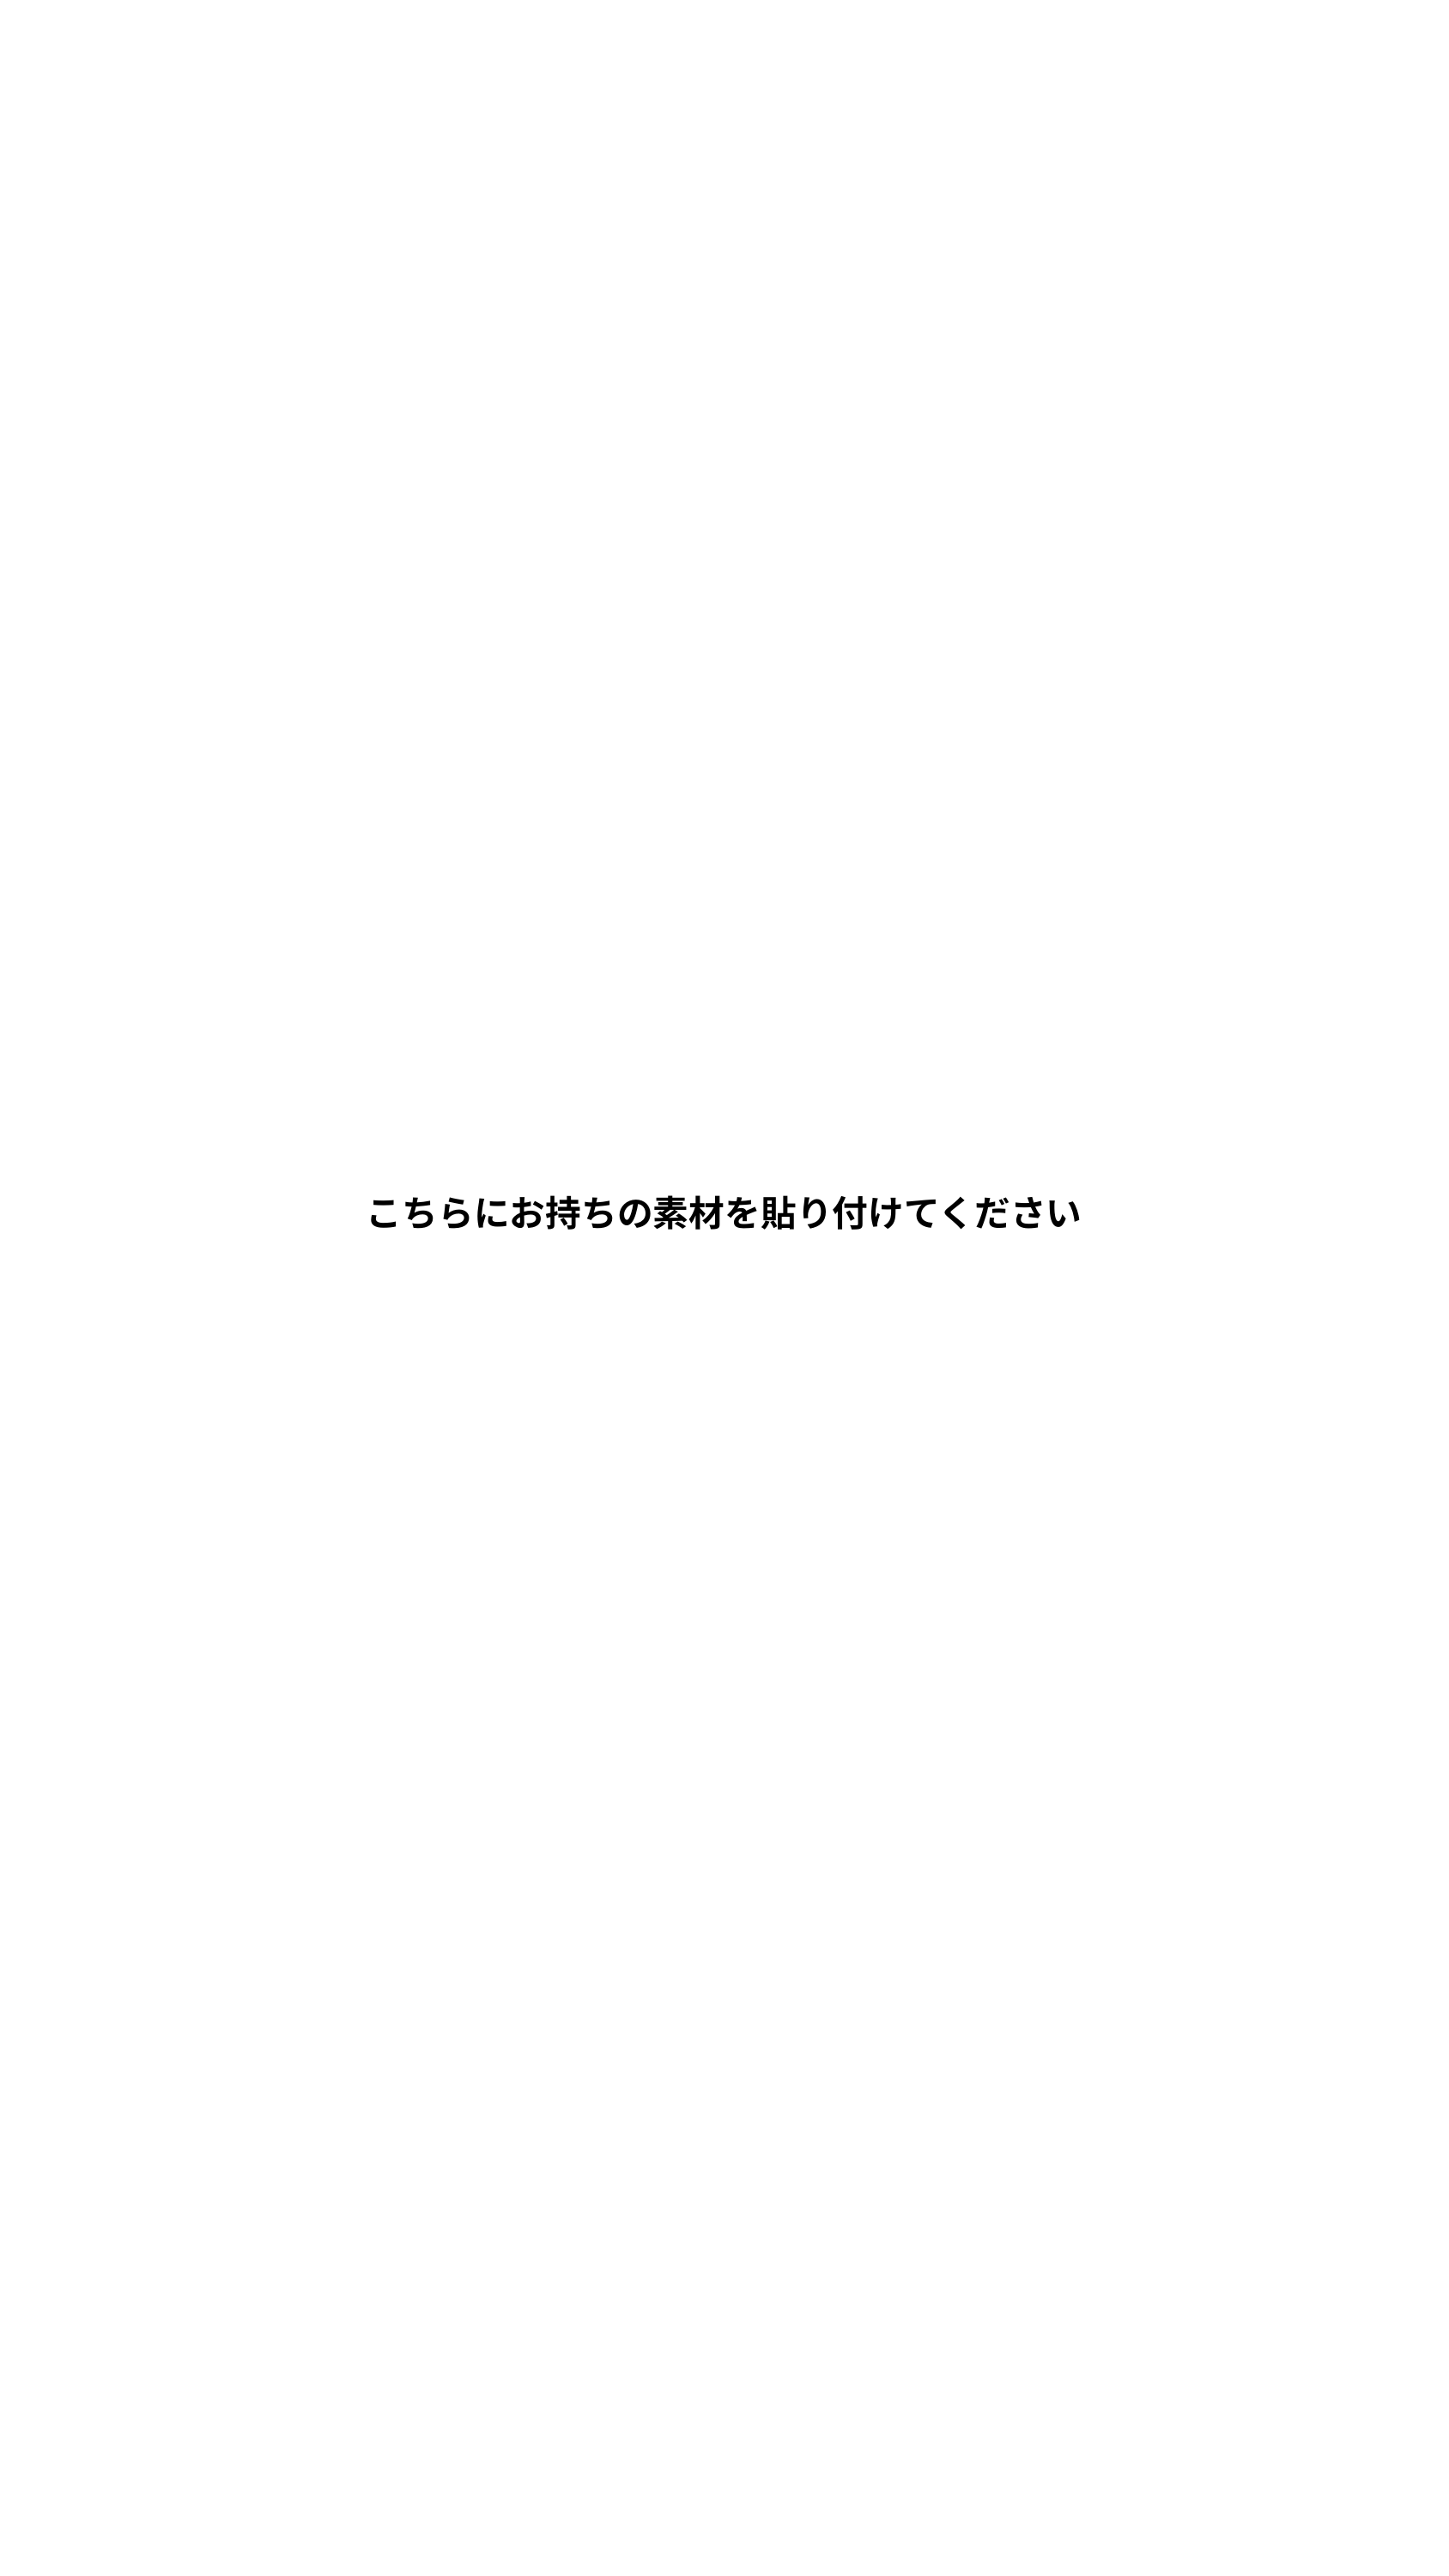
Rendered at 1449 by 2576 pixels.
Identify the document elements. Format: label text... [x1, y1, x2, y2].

text_box こちらにお持ちの素材を貼り付けてください [269, 1158, 1180, 1272]
